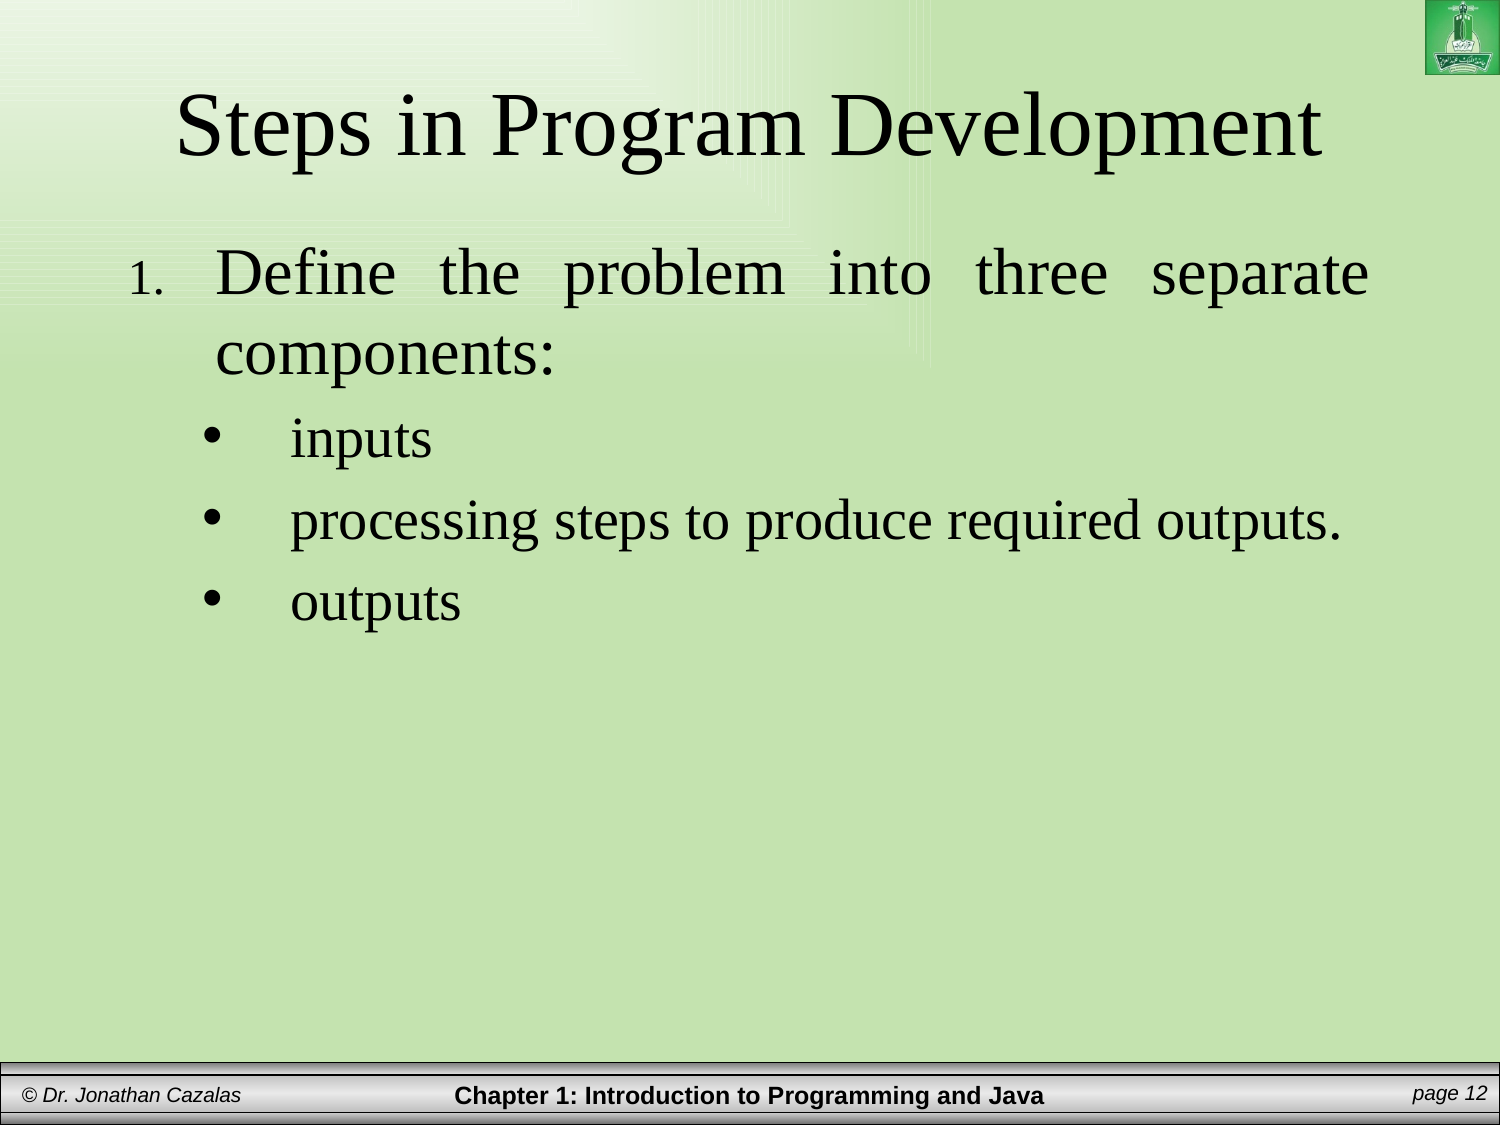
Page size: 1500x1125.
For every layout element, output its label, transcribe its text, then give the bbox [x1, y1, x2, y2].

list Define the problem into three separate components: inputs processing steps to produce required outputs. outputs [112, 220, 1388, 947]
picture [1425, 0, 1500, 75]
title Steps in Program Development [112, 26, 1388, 211]
